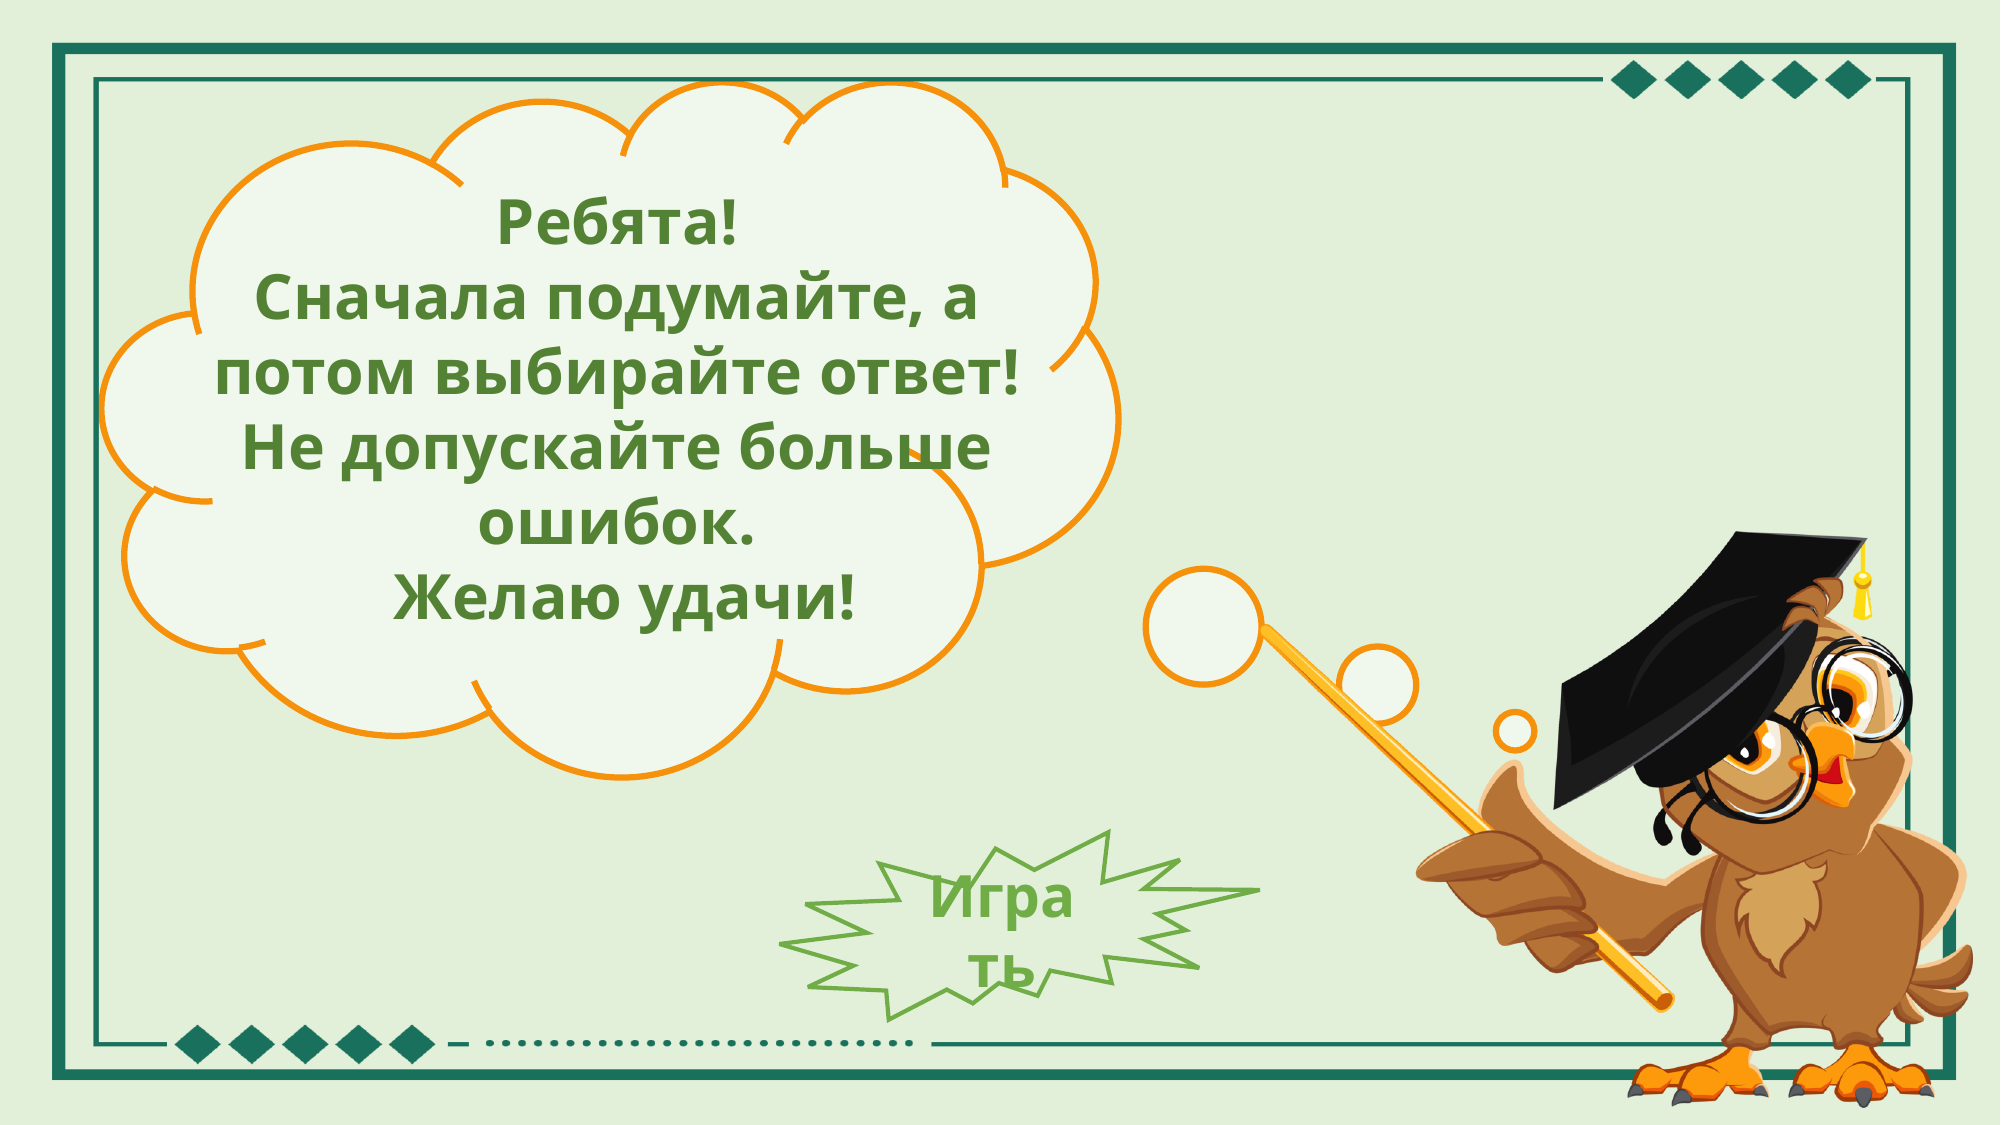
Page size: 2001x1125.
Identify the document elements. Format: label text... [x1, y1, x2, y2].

text_box Ребята! Сначала подумайте, а потом выбирайте ответ! Не допускайте больше ошибок. Желаю удачи! [139, 174, 434, 640]
picture [0, 0, 1999, 1125]
